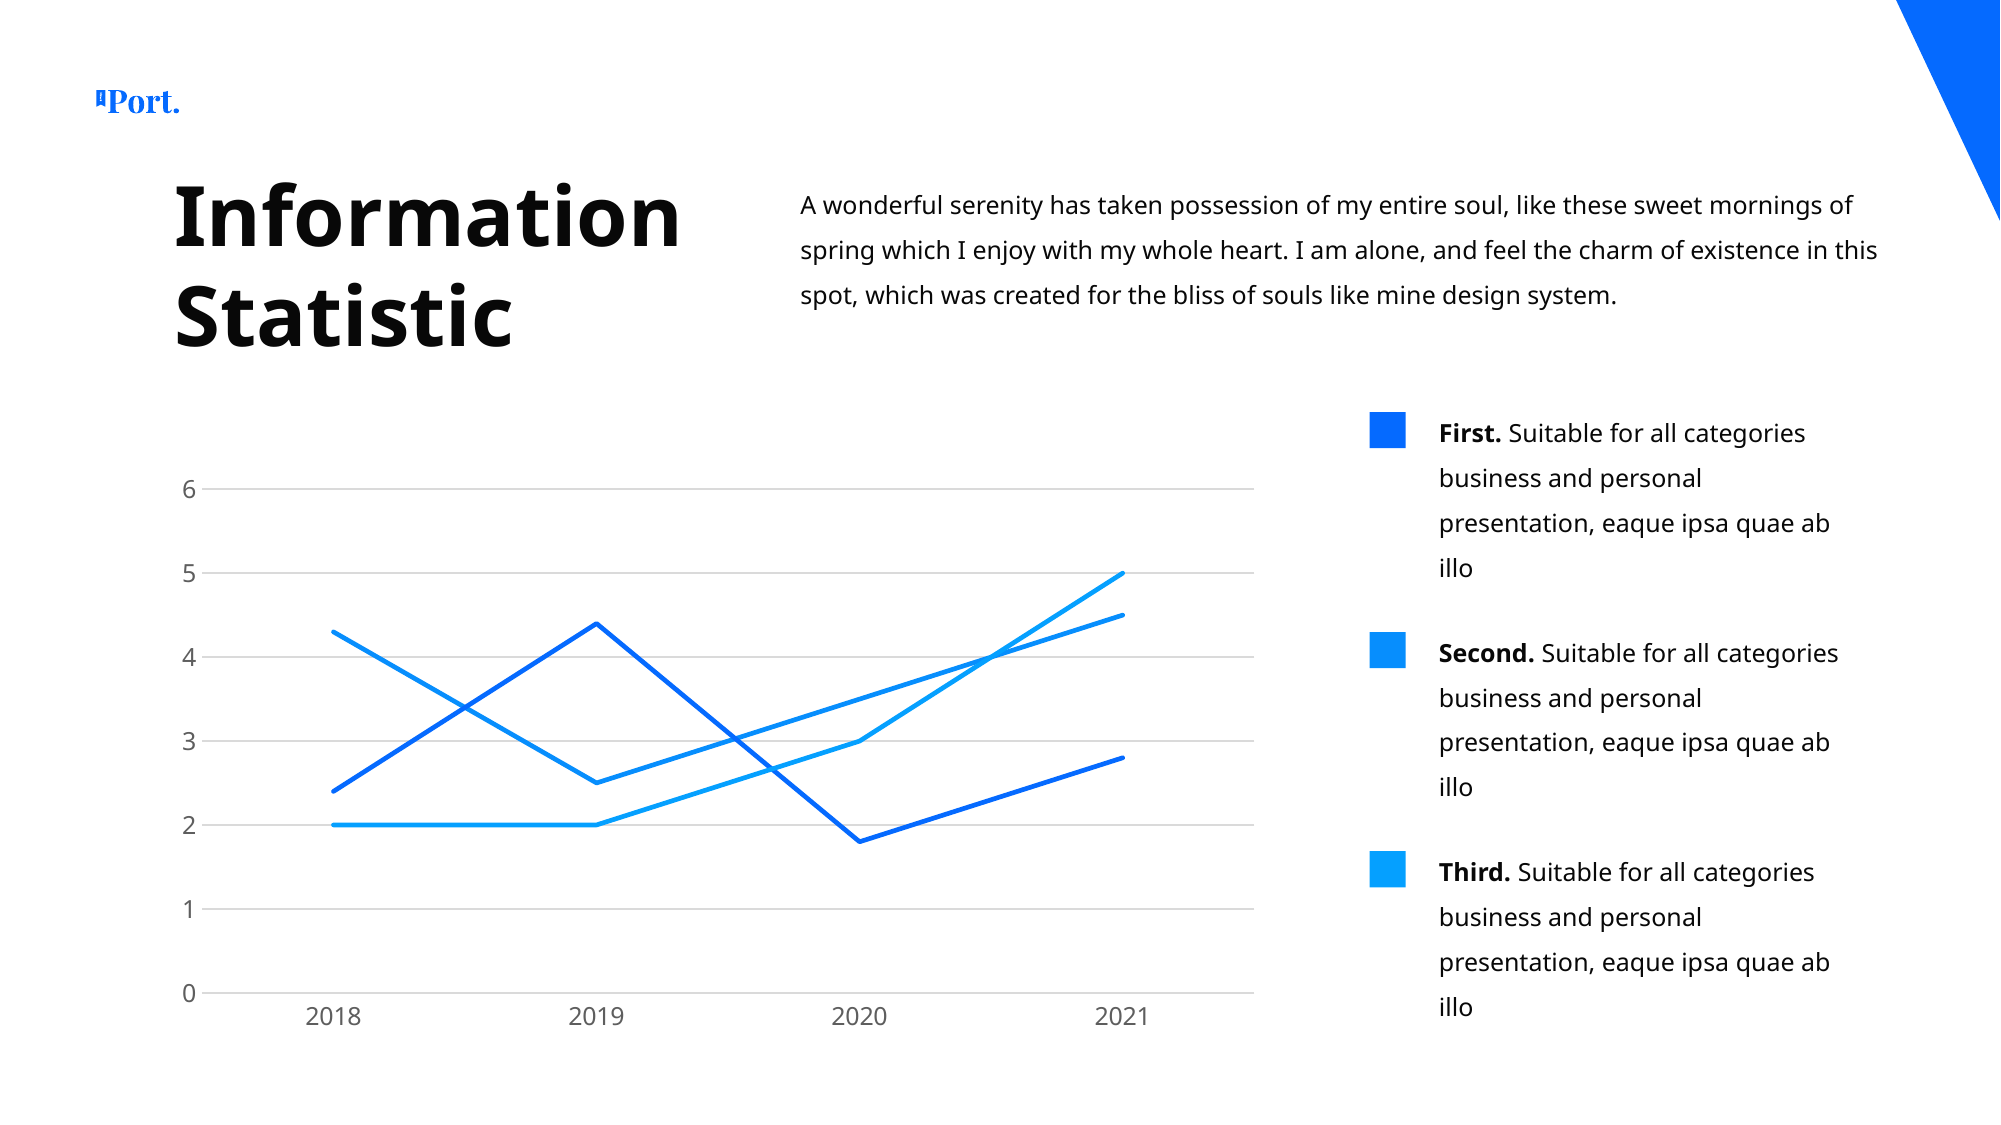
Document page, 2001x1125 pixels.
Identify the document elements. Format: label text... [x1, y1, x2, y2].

text_box First. Suitable for all categories business and personal presentation, eaque ipsa quae ab illo [1423, 395, 1878, 590]
text_box A wonderful serenity has taken possession of my entire soul, like these sweet mornings of spring which I enjoy with my whole heart. I am alone, and feel the charm of existence in this spot, which was created for the bliss of souls like mine design system. [785, 167, 1897, 317]
chart [159, 460, 1277, 1045]
text_box [1369, 850, 1407, 888]
text_box [1369, 411, 1407, 449]
list Information Statistic [159, 151, 768, 374]
text_box Third. Suitable for all categories business and personal presentation, eaque ipsa quae ab illo [1423, 834, 1878, 1029]
text_box [1369, 631, 1407, 669]
text_box Second. Suitable for all categories business and personal presentation, eaque ipsa quae ab illo [1423, 614, 1878, 810]
